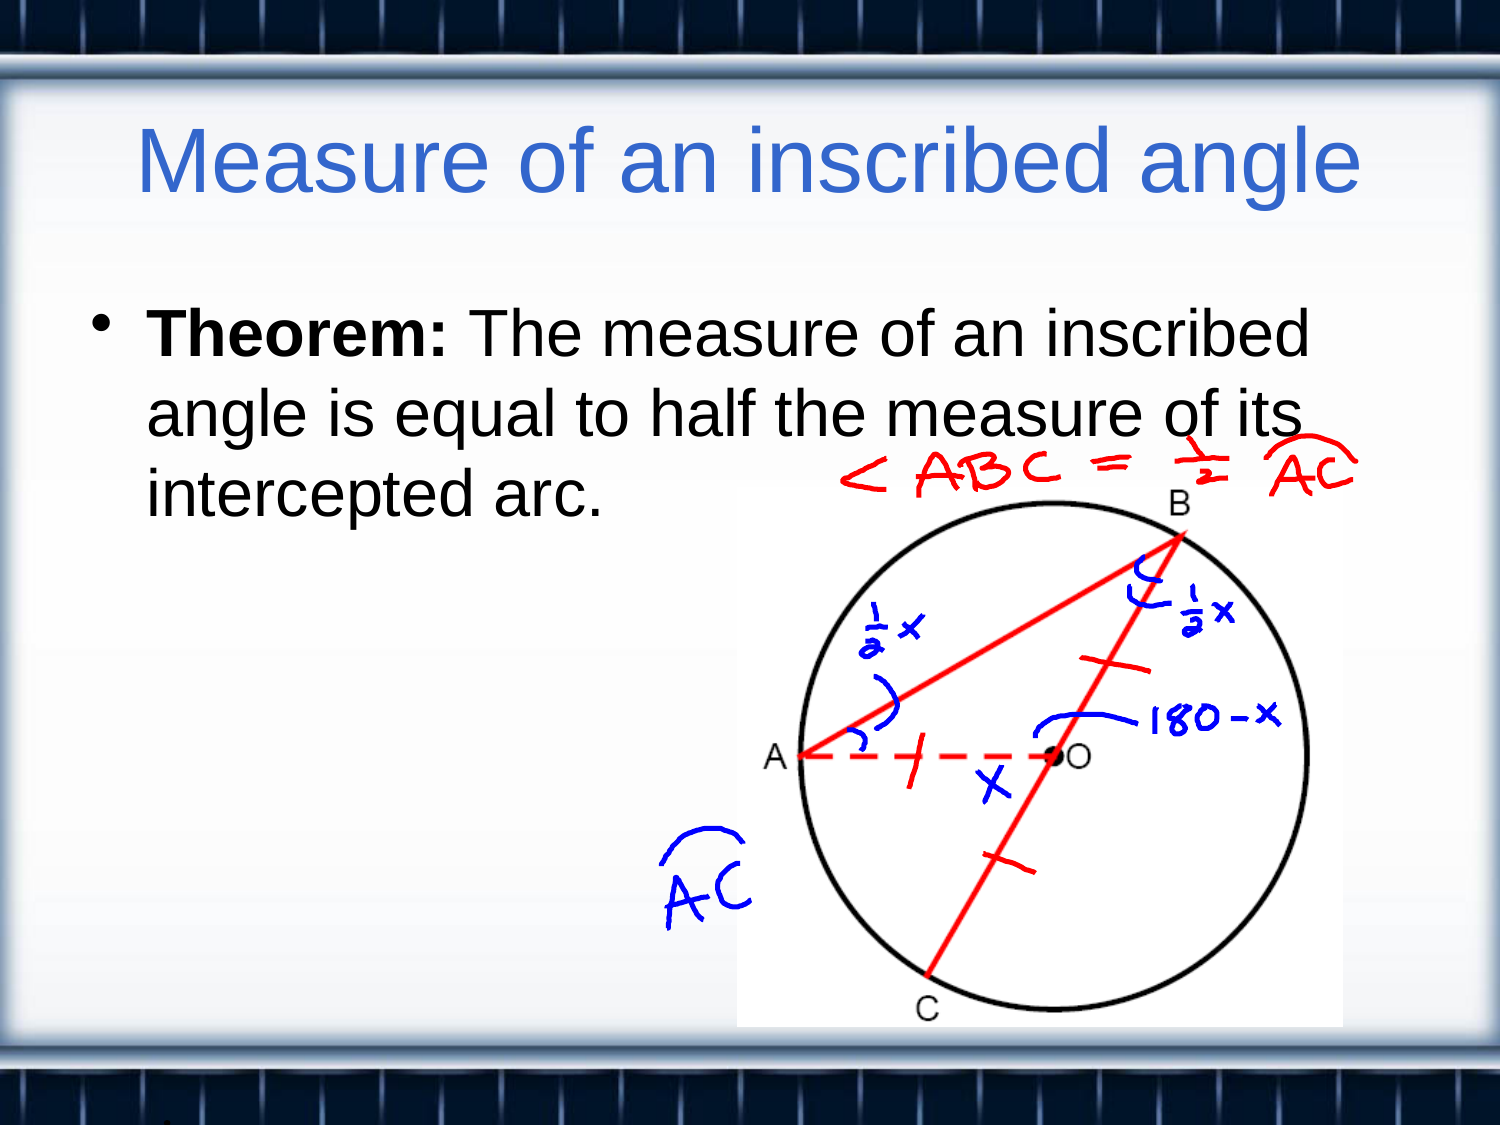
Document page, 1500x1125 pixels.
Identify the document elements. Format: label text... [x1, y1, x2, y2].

text_box [1187, 436, 1204, 457]
text_box [669, 876, 690, 905]
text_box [860, 601, 924, 657]
text_box [1276, 479, 1305, 484]
picture [0, 0, 1500, 1125]
text_box [1318, 459, 1354, 485]
text_box [660, 827, 730, 867]
text_box [667, 902, 704, 929]
text_box [1174, 456, 1230, 462]
text_box [915, 474, 965, 479]
list Theorem: The measure of an inscribed angle is equal to half the measure of its intercepted arc. [74, 282, 1426, 1026]
text_box [1277, 477, 1316, 481]
text_box [1279, 456, 1301, 478]
text_box [716, 865, 730, 907]
text_box [1197, 470, 1229, 483]
text_box [842, 457, 887, 484]
text_box [666, 895, 710, 909]
text_box [1265, 435, 1357, 462]
text_box [919, 478, 956, 484]
text_box [923, 453, 951, 475]
text_box [1091, 456, 1131, 464]
text_box [958, 453, 1010, 484]
title Measure of an inscribed angle [74, 62, 1426, 251]
text_box [1024, 452, 1061, 481]
